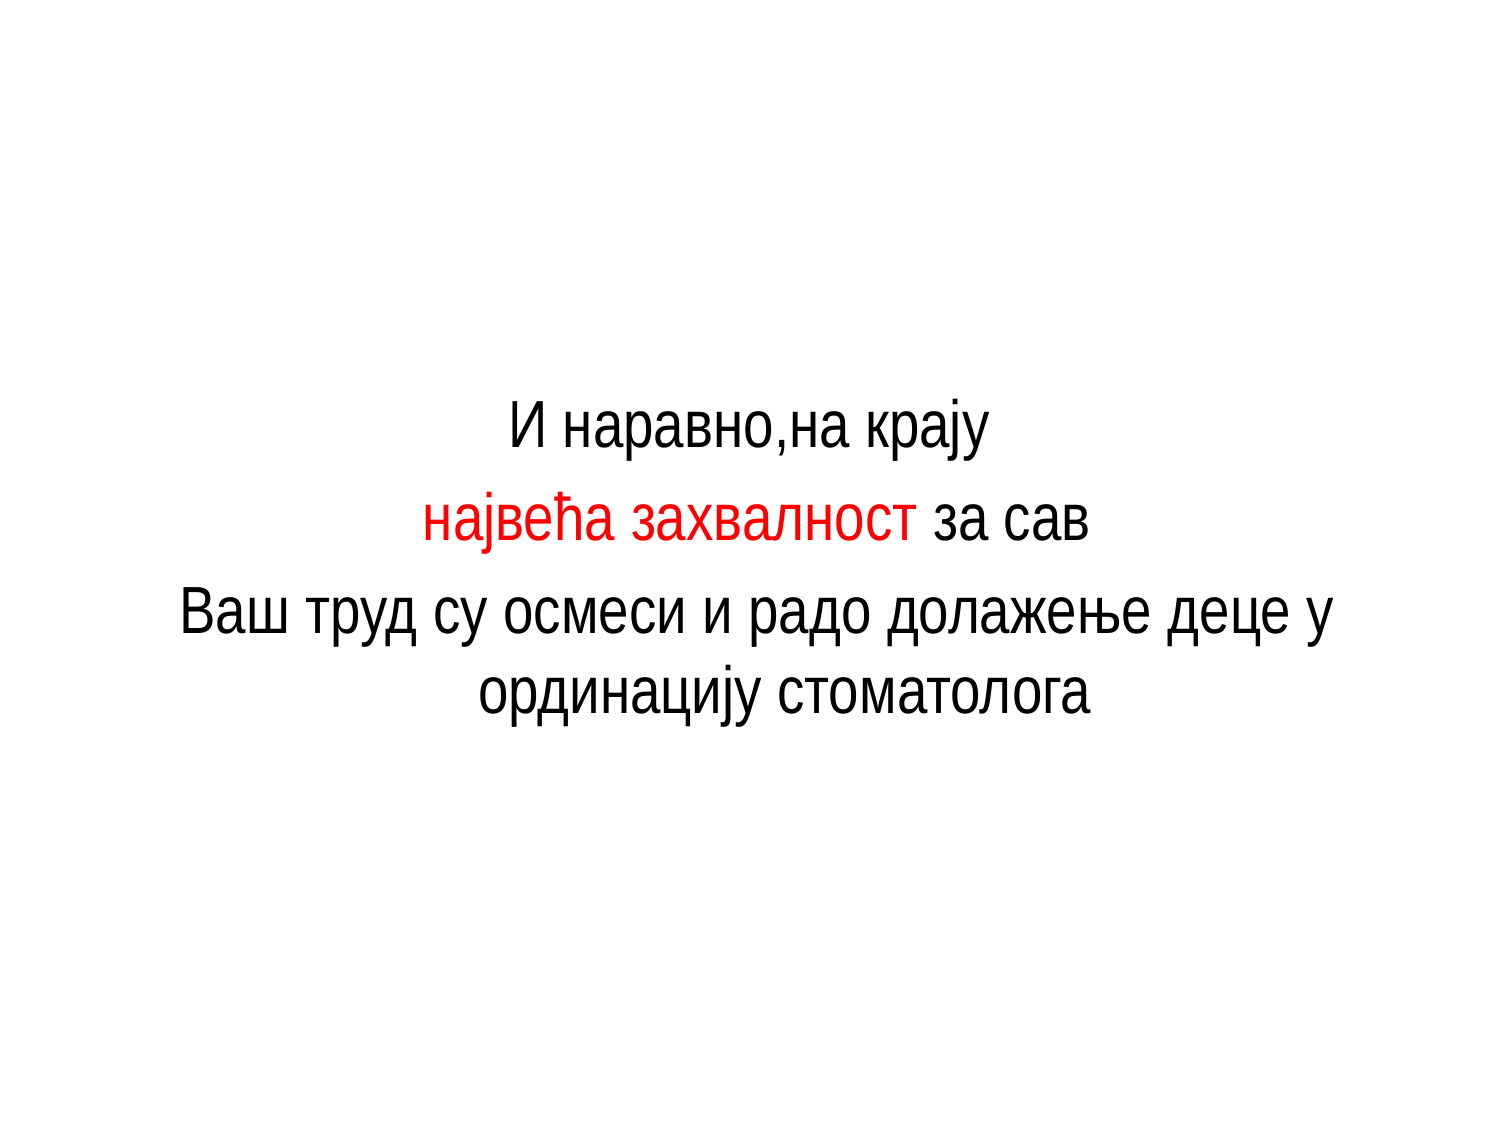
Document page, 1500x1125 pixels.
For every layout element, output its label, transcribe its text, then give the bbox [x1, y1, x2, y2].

list И наравно,на крају највећа захвалност за сав Ваш труд су осмеси и радо долажење деце у ординацију стоматолога [82, 186, 1432, 929]
